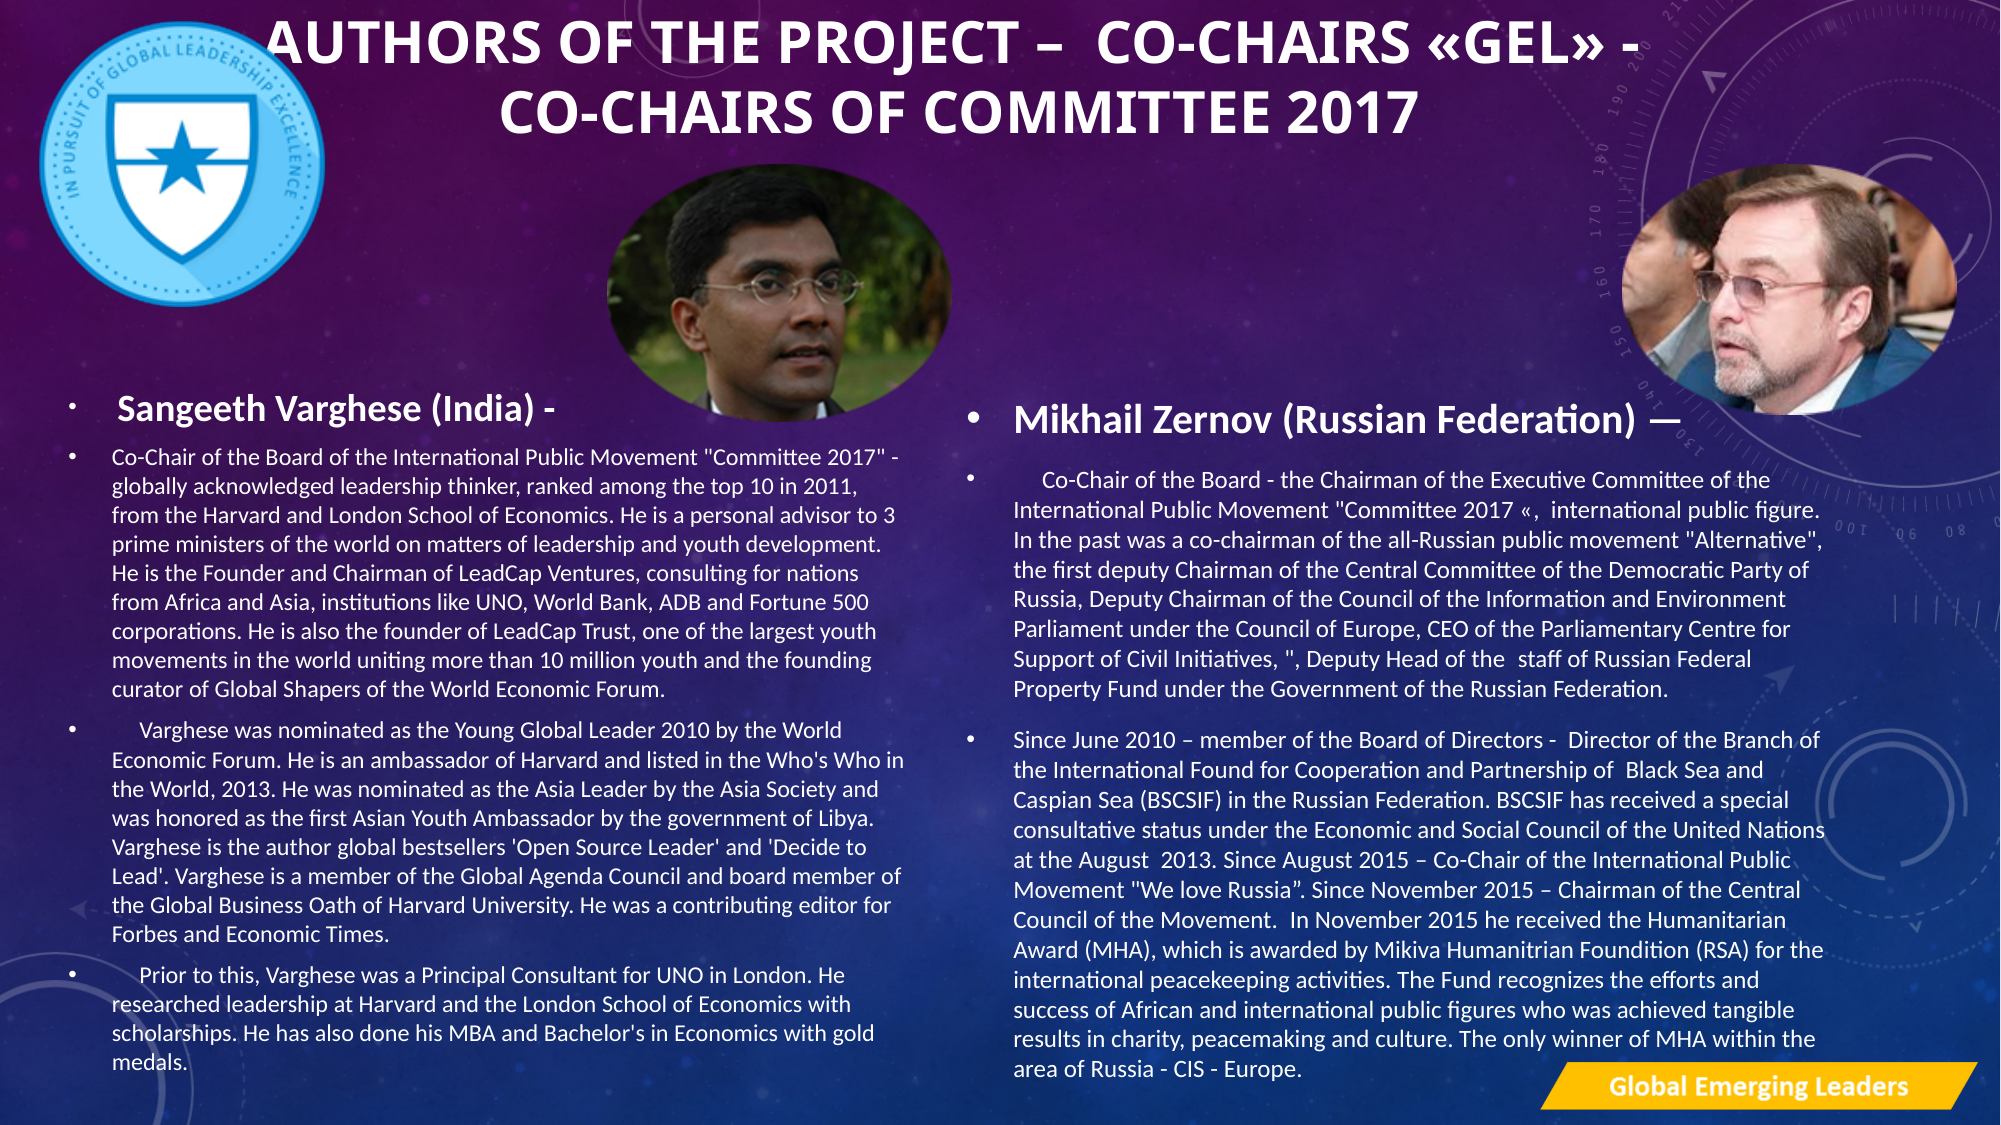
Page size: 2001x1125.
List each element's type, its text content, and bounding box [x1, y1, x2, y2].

list Sangeeth Varghese (India) - Co-Chair of the Board of the International Public Movement "Committee 2017" - globally acknowledged leadership thinker, ranked among the top 10 in 2011, from the Harvard and London School of Economics. He is a personal advisor to 3 prime ministers of the world on matters of leadership and youth development. He is the Founder and Chairman of LeadCap Ventures, consulting for nations from Africa and Asia, institutions like UNO, World Bank, ADB and Fortune 500 corporations. He is also the founder of LeadCap Trust, one of the largest youth movements in the world uniting more than 10 million youth and the founding curator of Global Shapers of the World Economic Forum. Varghese was nominated as the Young Global Leader 2010 by the World Economic Forum. He is an ambassador of Harvard and listed in the Who's Who in the World, 2013. He was nominated as the Asia Leader by the Asia Society and was honored as the first Asian Youth Ambassador by the government of Libya. Varghese is the author global bestsellers 'Open Source Leader' and 'Decide to Lead'. Varghese is a member of the Global Agenda Council and board member of the Global Business Oath of Harvard University. He was a contributing editor for Forbes and Economic Times. Prior to this, Varghese was a Principal Consultant for UNO in London. He researched leadership at Harvard and the London School of Economics with scholarships. He has also done his MBA and Bachelor's in Economics with gold medals. [53, 368, 926, 1091]
picture [0, 0, 2001, 1125]
title authors of the project – CO-CHAIRs «GEL» - co-chairs of COMMITTEE 2017 [334, 14, 1779, 136]
list Mikhail Zernov (Russian Federation) — Co-Chair of the Board - the Chairman of the Executive Committee of the International Public Movement "Committee 2017 «, international public figure. In the past was a co-chairman of the all-Russian public movement "Alternative", the first deputy Chairman of the Central Committee of the Democratic Party of Russia, Deputy Chairman of the Council of the Information and Environment Parliament under the Council of Europe, CEO of the Parliamentary Centre for Support of Civil Initiatives, ", Deputy Head of the staff of Russian Federal Property Fund under the Government of the Russian Federation. Since June 2010 – member of the Board of Directors - Director of the Branch of the International Found for Cooperation and Partnership of Black Sea and Caspian Sea (BSCSIF) in the Russian Federation. BSCSIF has received a special consultative status under the Economic and Social Council of the United Nations at the August 2013. Since August 2015 – Co-Chair of the International Public Movement "We love Russia”. Since November 2015 – Chairman of the Central Council of the Movement. In November 2015 he received the Humanitarian Award (MHA), which is awarded by Mikiva Humanitrian Foundition (RSA) for the international peacekeeping activities. The Fund recognizes the efforts and success of African and international public figures who was achieved tangible results in charity, peacemaking and culture. The only winner of MHA within the area of Russia - CIS - Europe. [951, 368, 1858, 1107]
